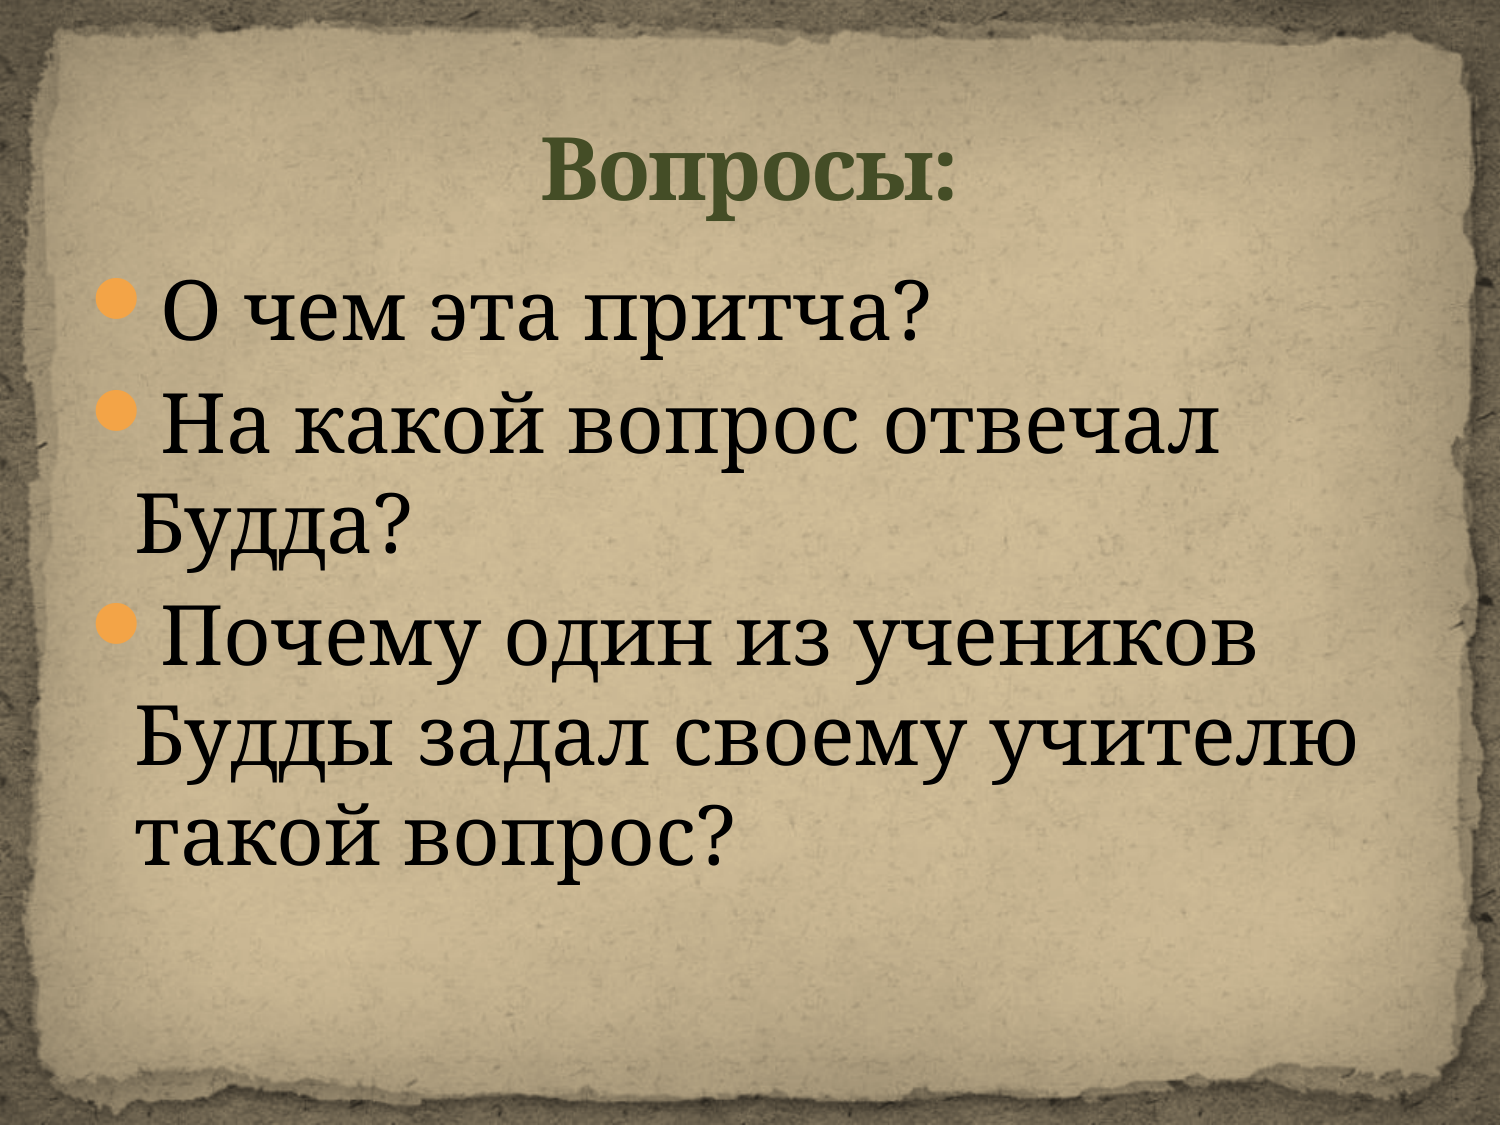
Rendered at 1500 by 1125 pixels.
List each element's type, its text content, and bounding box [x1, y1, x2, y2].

title Вопросы: [74, 24, 1425, 225]
list О чем эта притча? На какой вопрос отвечал Будда? Почему один из учеников Будды задал своему учителю такой вопрос? [75, 249, 1425, 1000]
